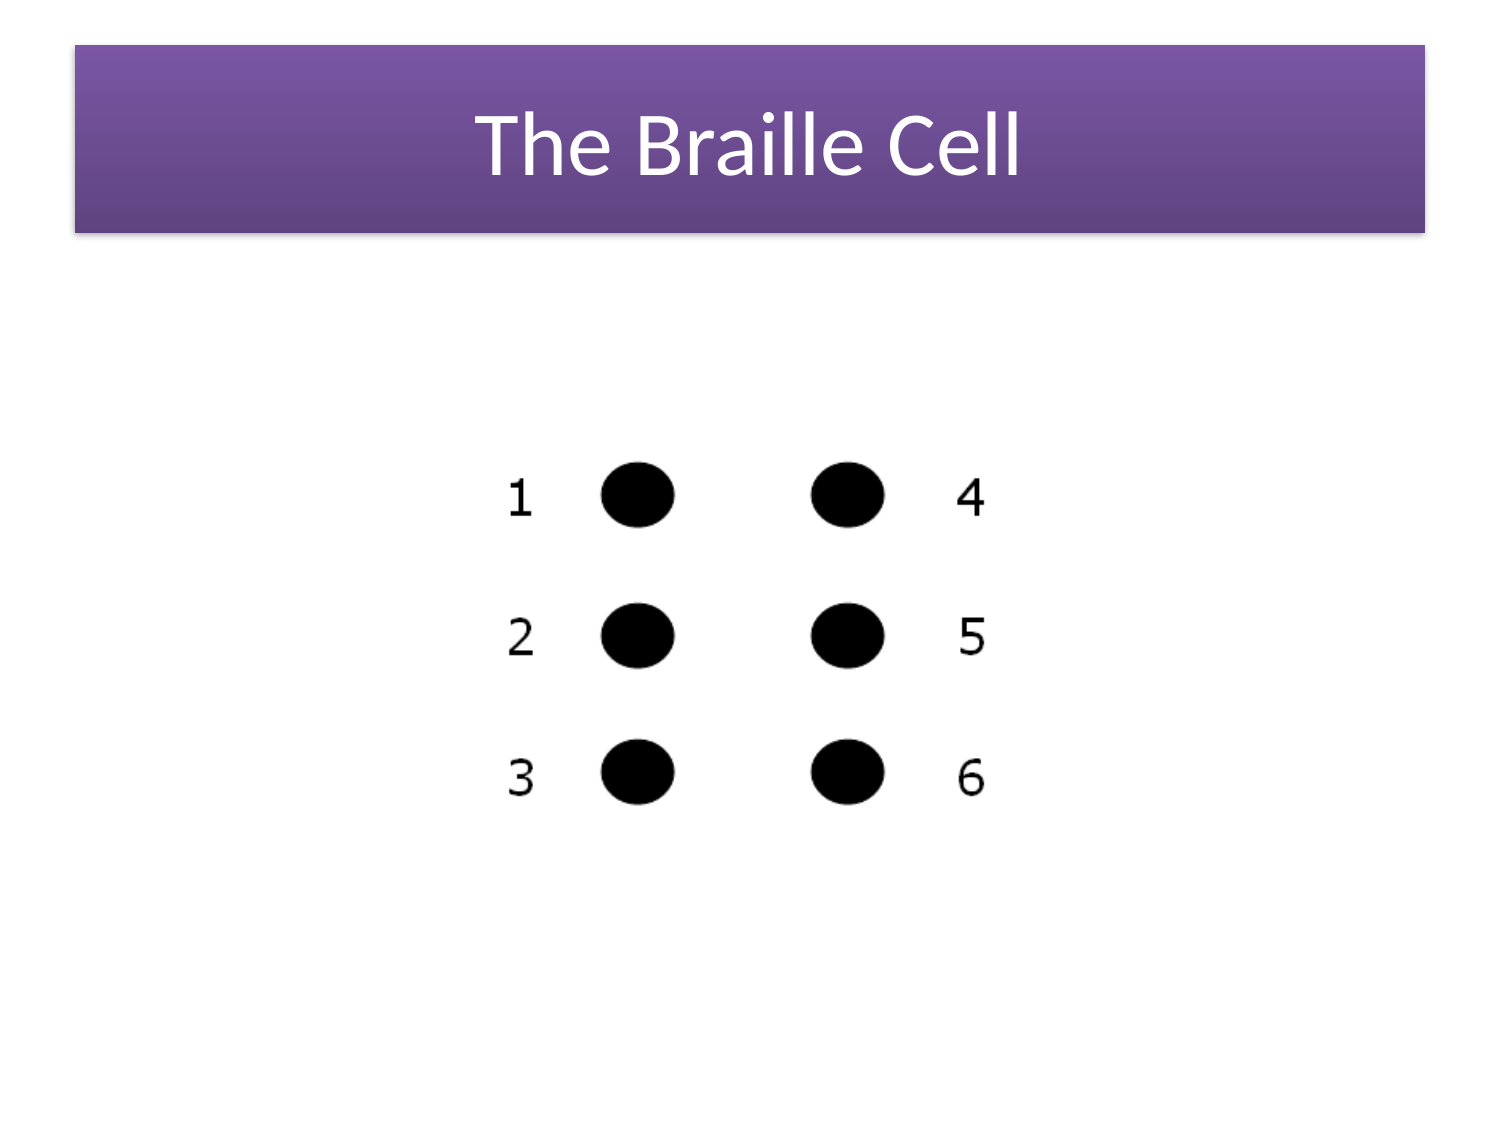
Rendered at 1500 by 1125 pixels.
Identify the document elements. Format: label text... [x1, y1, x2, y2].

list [475, 430, 1025, 838]
title The Braille Cell [75, 45, 1425, 233]
